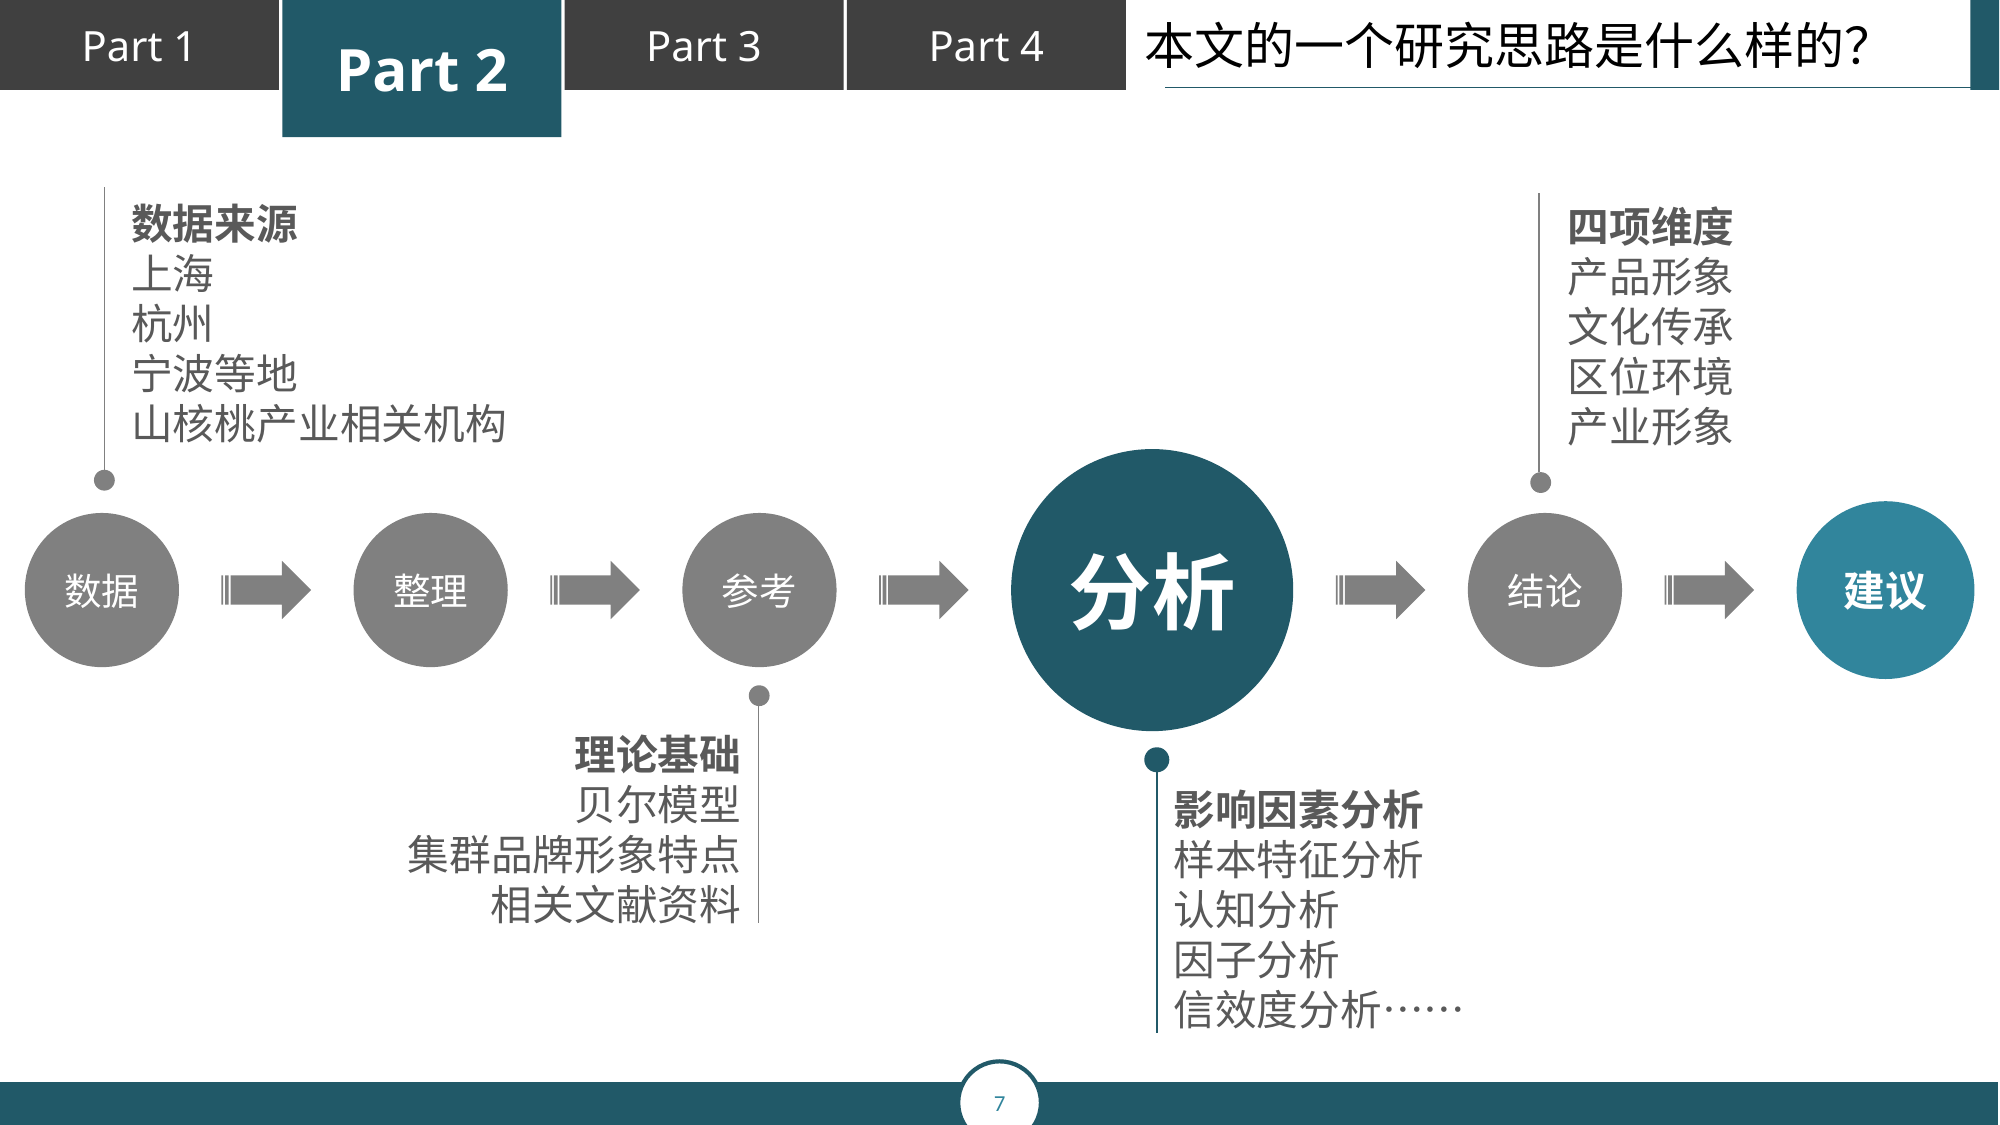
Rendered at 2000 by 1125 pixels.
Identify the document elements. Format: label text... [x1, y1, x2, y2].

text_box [24, 186, 1975, 1071]
text_box 本文的一个研究思路是什么样的？ [1129, 7, 1957, 82]
